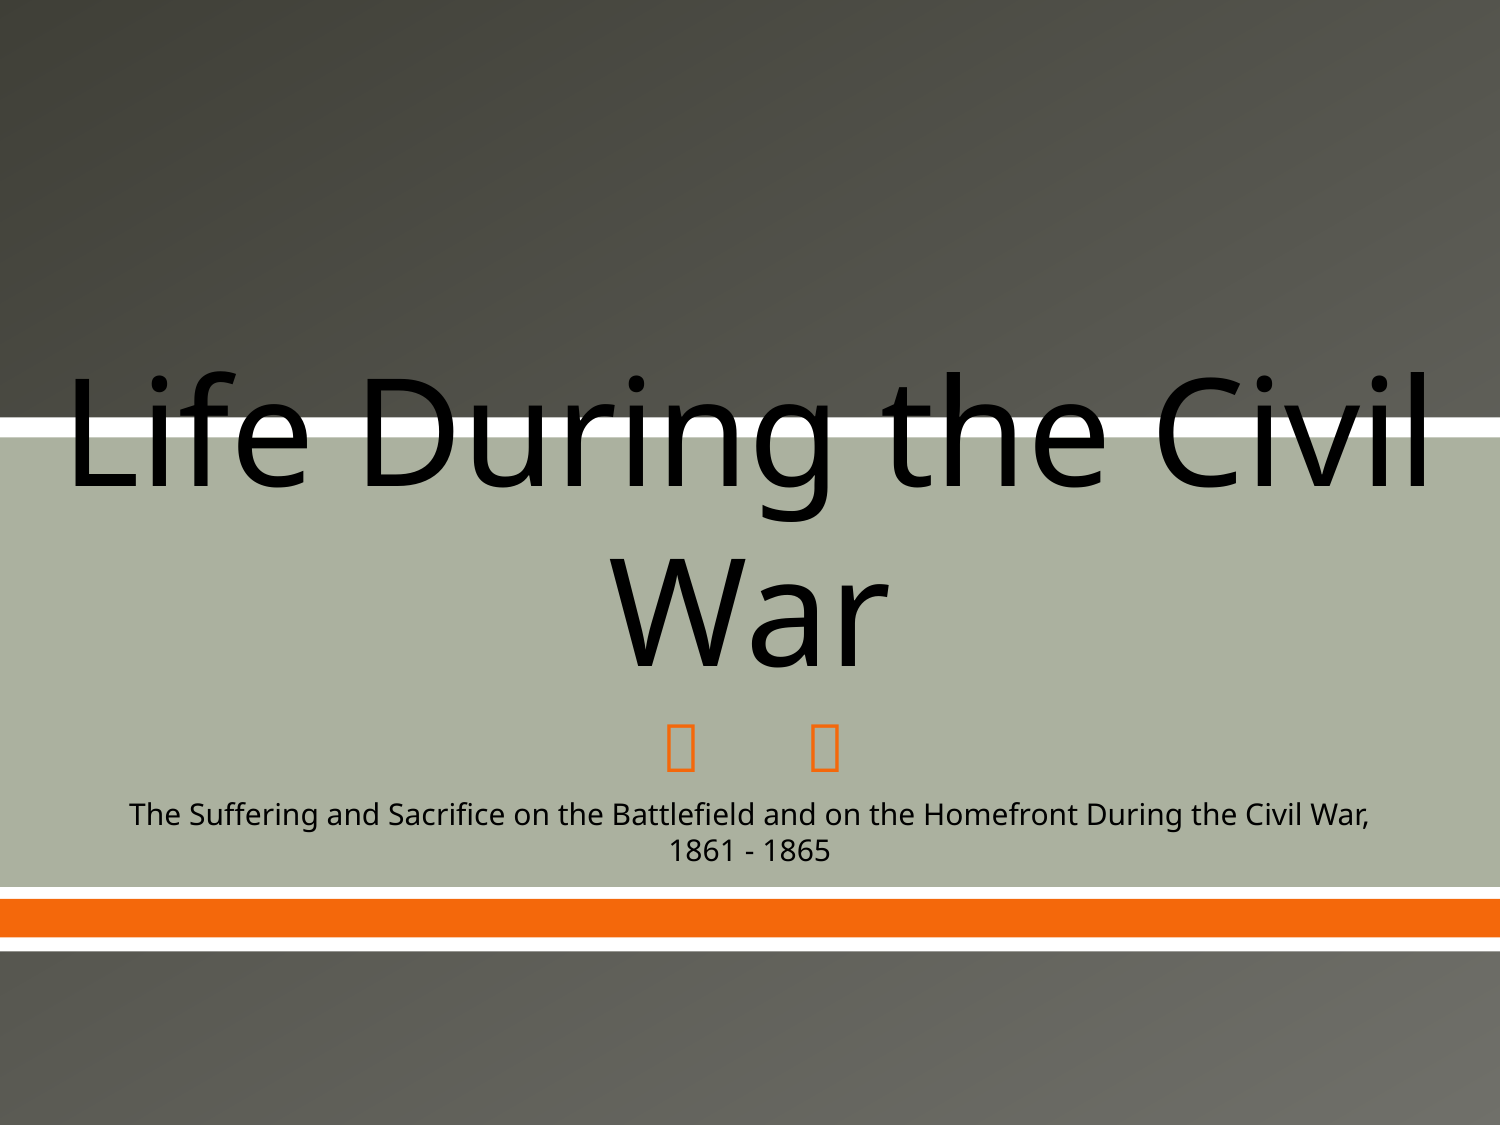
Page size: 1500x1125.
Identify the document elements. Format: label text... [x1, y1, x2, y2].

title Life During the Civil War [37, 462, 1463, 704]
subtitle The Suffering and Sacrifice on the Battlefield and on the Homefront During the Civil War, 1861 - 1865 [93, 787, 1407, 875]
